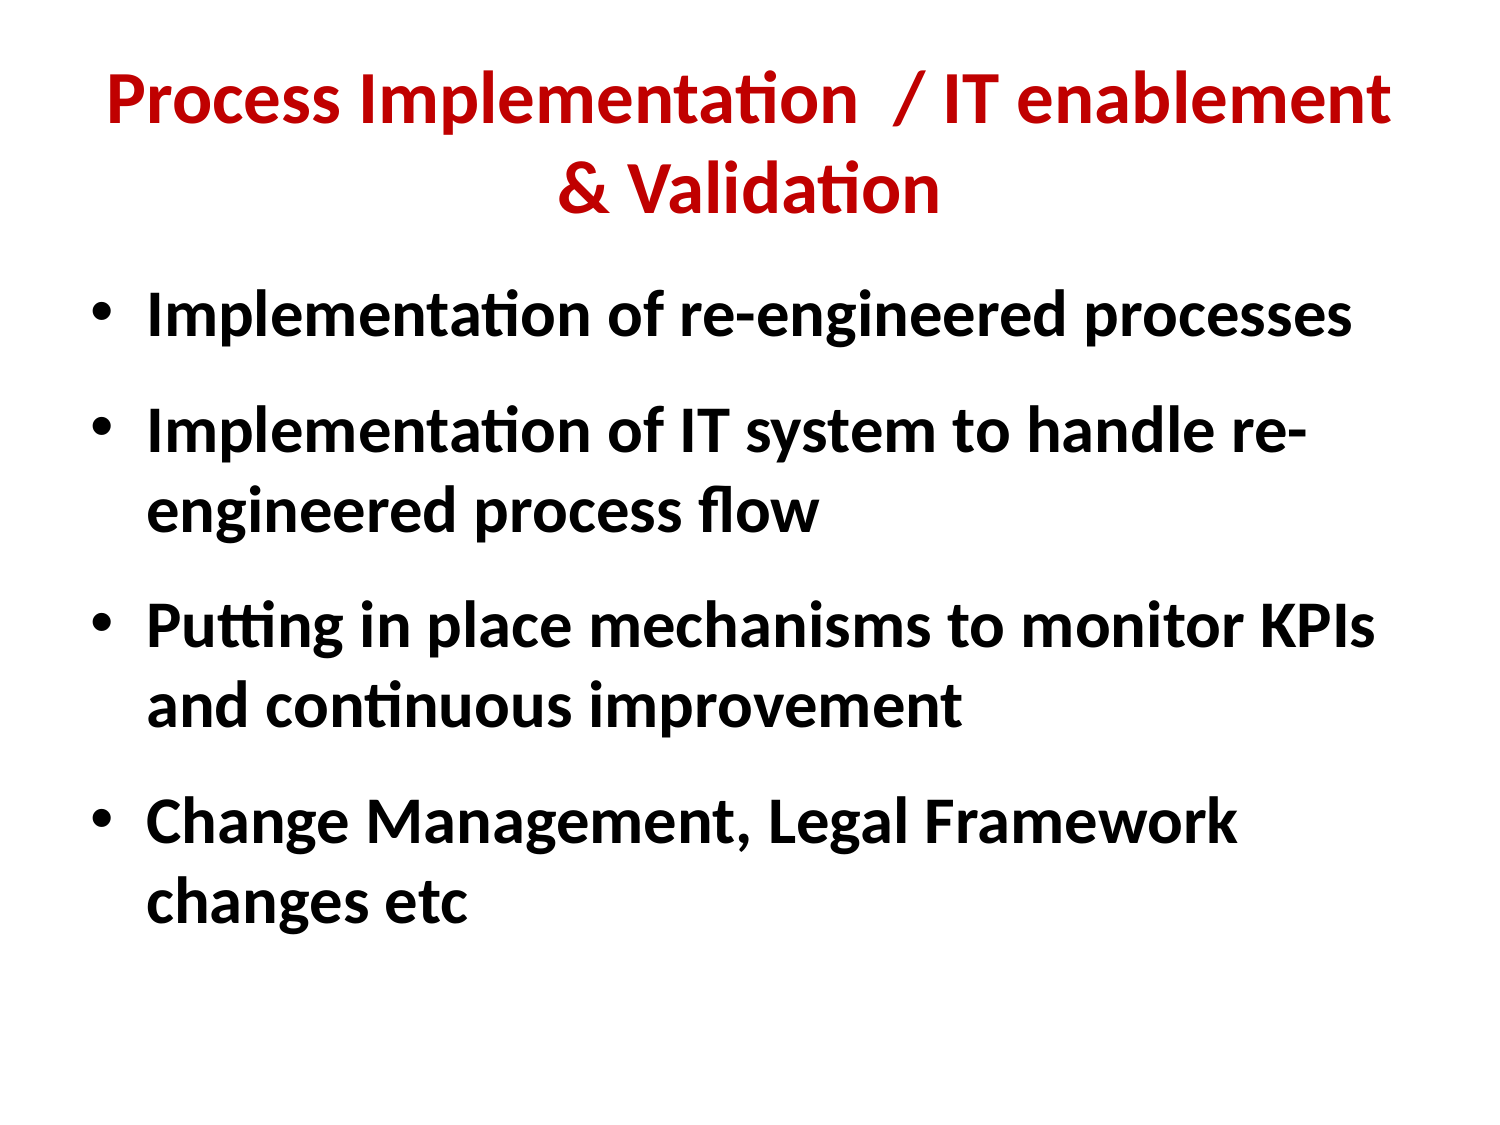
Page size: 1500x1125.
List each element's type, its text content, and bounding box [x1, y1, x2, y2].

title Process Implementation / IT enablement & Validation [75, 45, 1425, 233]
list Implementation of re-engineered processes Implementation of IT system to handle re-engineered process flow Putting in place mechanisms to monitor KPIs and continuous improvement Change Management, Legal Framework changes etc [75, 262, 1425, 1005]
